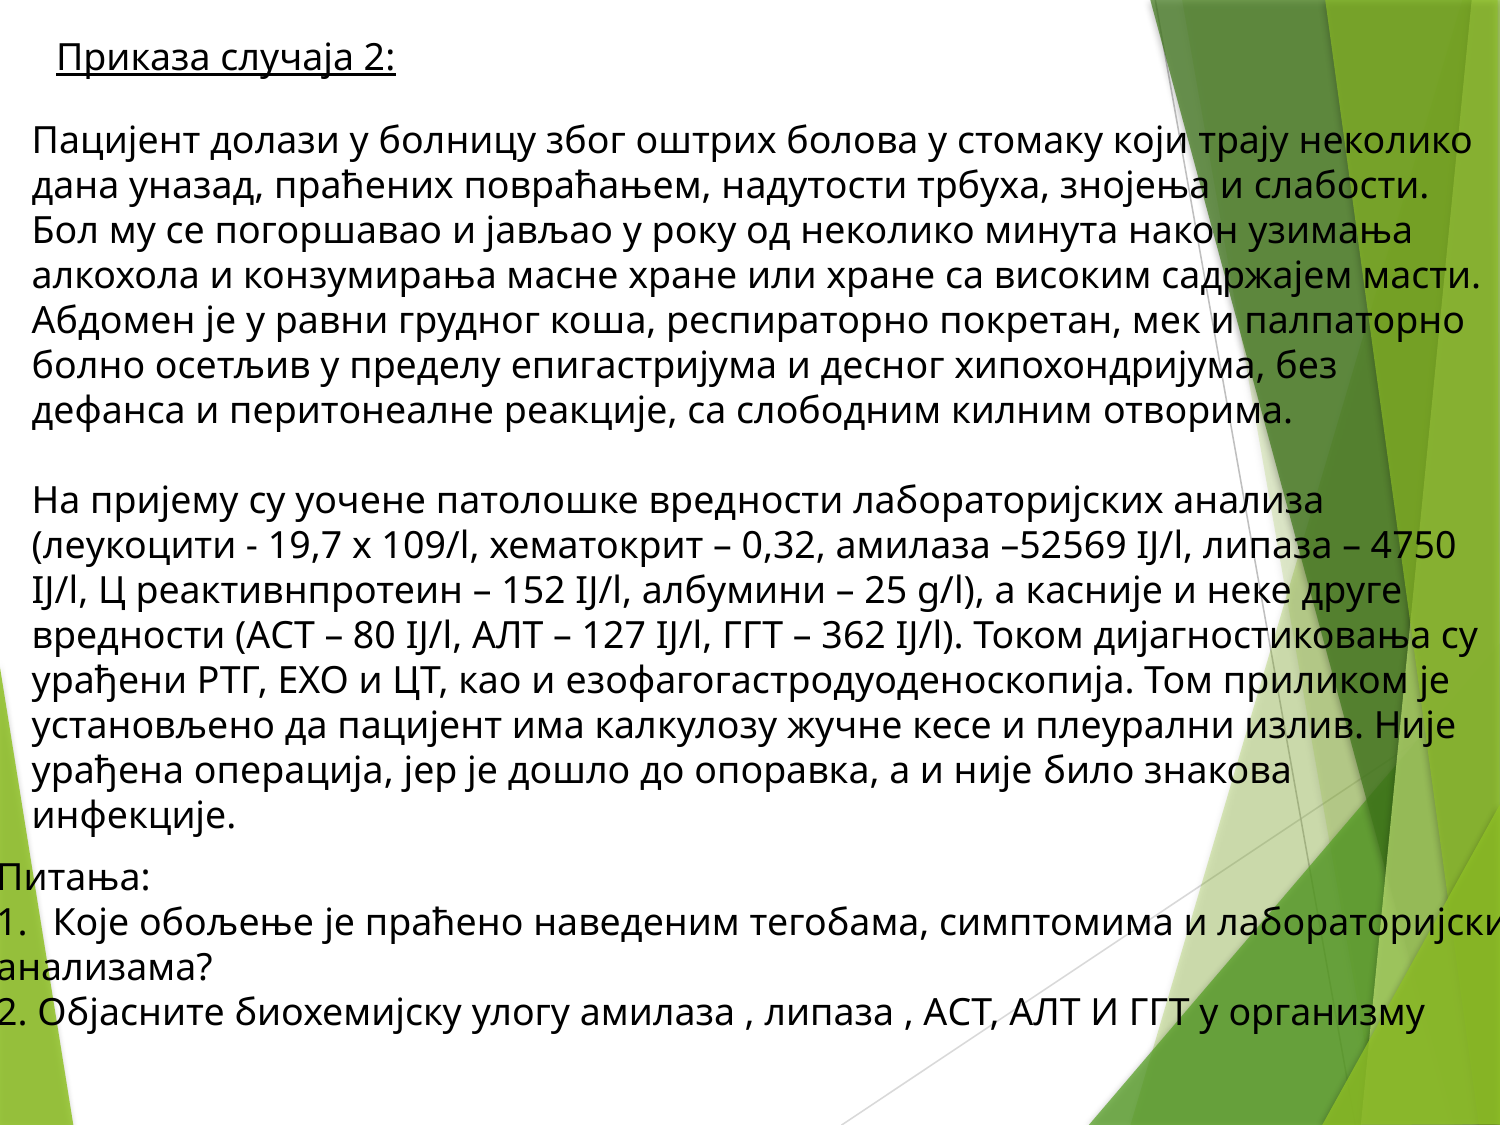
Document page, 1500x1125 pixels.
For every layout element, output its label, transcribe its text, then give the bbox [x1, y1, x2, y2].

text_box Приказа случаја 2: [41, 25, 411, 85]
text_box Пацијент долази у болницу због оштрих болова у стомаку који трају неколико дана уназад, праћених повраћањем, надутости трбуха, знојења и слабости. Бол му се погоршавао и јављао у року од неколико минута након узимања алкохола и конзумирања масне хране или хране са високим садржајем масти. Абдомен је у равни грудног коша, респираторно покретан, мек и палпаторно болно осетљив у пределу епигастријума и десног хипохондријума, без дефанса и перитонеалне реакције, са слободним килним отворима. На пријему су уочене патолошке вредности лабораторијских анализа (леукоцити - 19,7 x 109/l, хематокрит – 0,32, амилаза –52569 IJ/l, липаза – 4750 IJ/l, Ц реактивнпротеин – 152 IJ/l, албумини – 25 g/l), а касније и неке друге вредности (АСТ – 80 IJ/l, АЛТ – 127 IJ/l, ГГТ – 362 IJ/l). Током дијагностиковања су урађени РТГ, ЕХО и ЦТ, као и езофагогастродуоденоскопија. Том приликом је установљено да пацијент има калкулозу жучне кесе и плеурални излив. Није урађена операција, јер је дошло до опоравка, а и није било знакова инфекције. [16, 108, 1500, 844]
text_box Питања: Које обољење је праћено наведеним тегобама, симптомима и лабораторијским анализама? 2. Објасните биохемијску улогу амилаза , липаза , АСТ, АЛТ И ГГТ у организму [0, 845, 1500, 1085]
